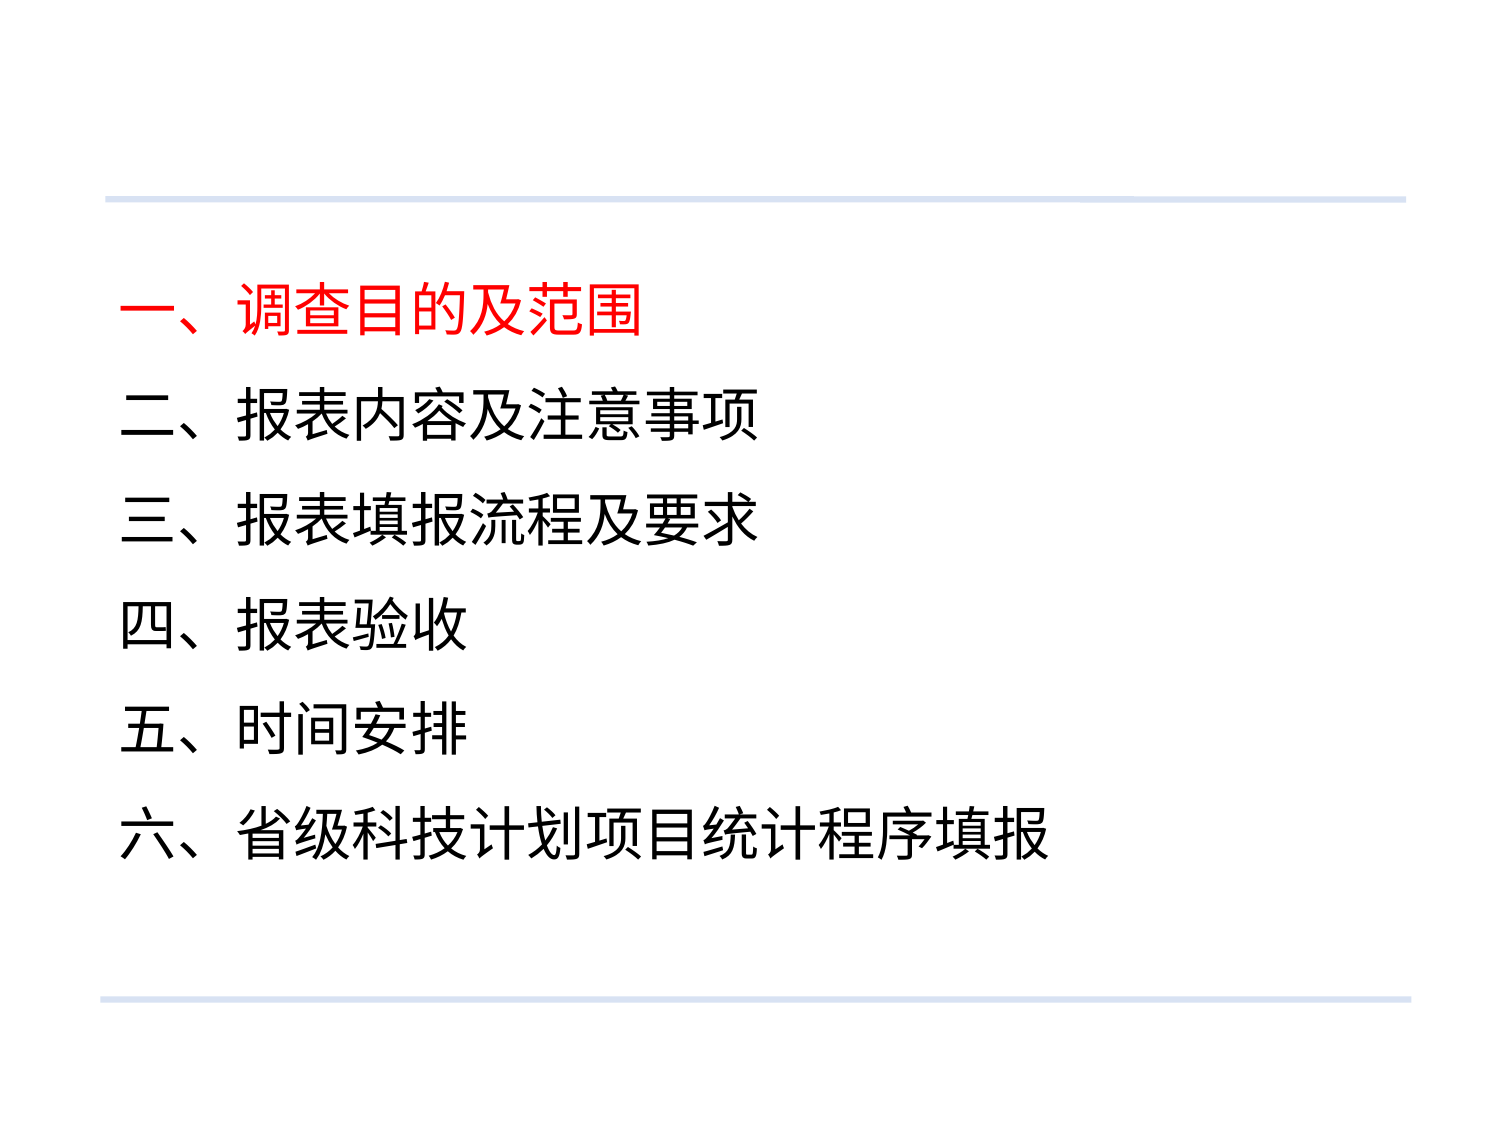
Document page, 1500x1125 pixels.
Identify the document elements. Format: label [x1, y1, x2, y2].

text_box [100, 88, 1436, 1073]
